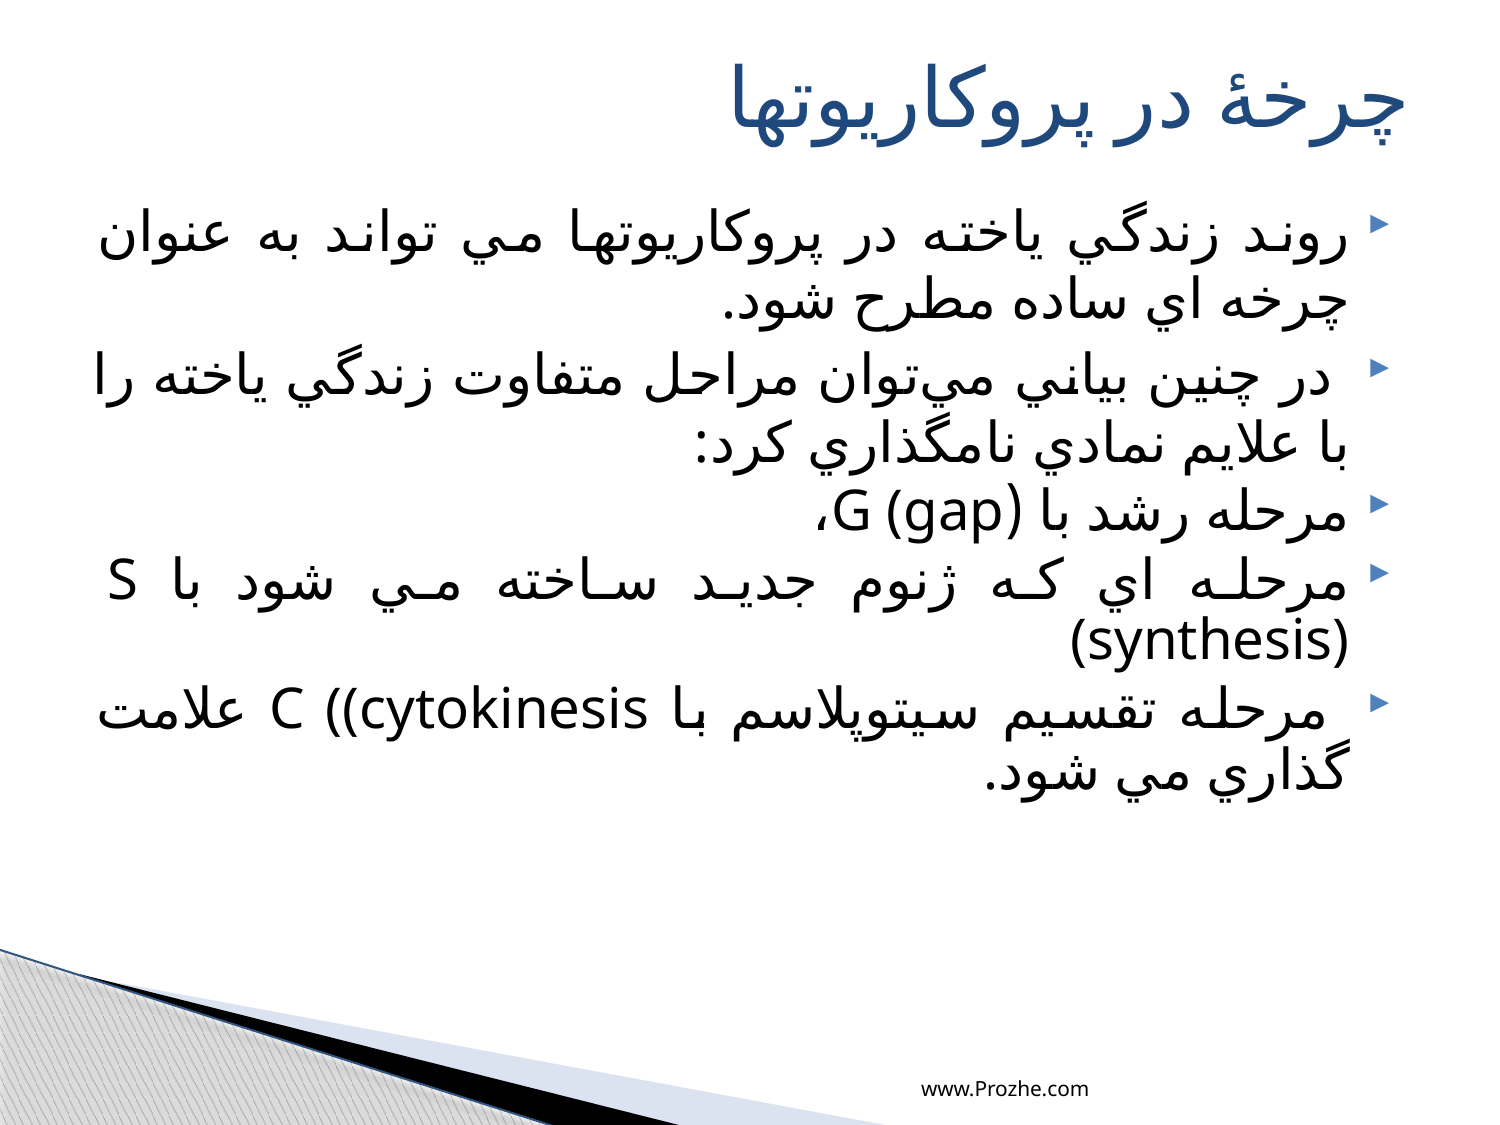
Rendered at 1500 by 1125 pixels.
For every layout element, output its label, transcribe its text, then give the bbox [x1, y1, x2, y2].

title چرخۀ در پروکاریوتها [75, 0, 1425, 188]
footer www.Prozhe.com [718, 1051, 1105, 1112]
list روند زندگي ياخته در پروكاريوتها مي تواند به عنوان چرخه اي ساده مطرح شود. در چنين بياني مي‌توان مراحل متفاوت زندگي ياخته را با علايم نمادي نامگذاري كرد: مرحله رشد با (G (gap، مرحله اي كه ژنوم جديد ساخته مي شود با S (synthesis) مرحله تقسيم سيتوپلاسم با C ((cytokinesis علامت گذاري مي شود. [75, 188, 1425, 875]
